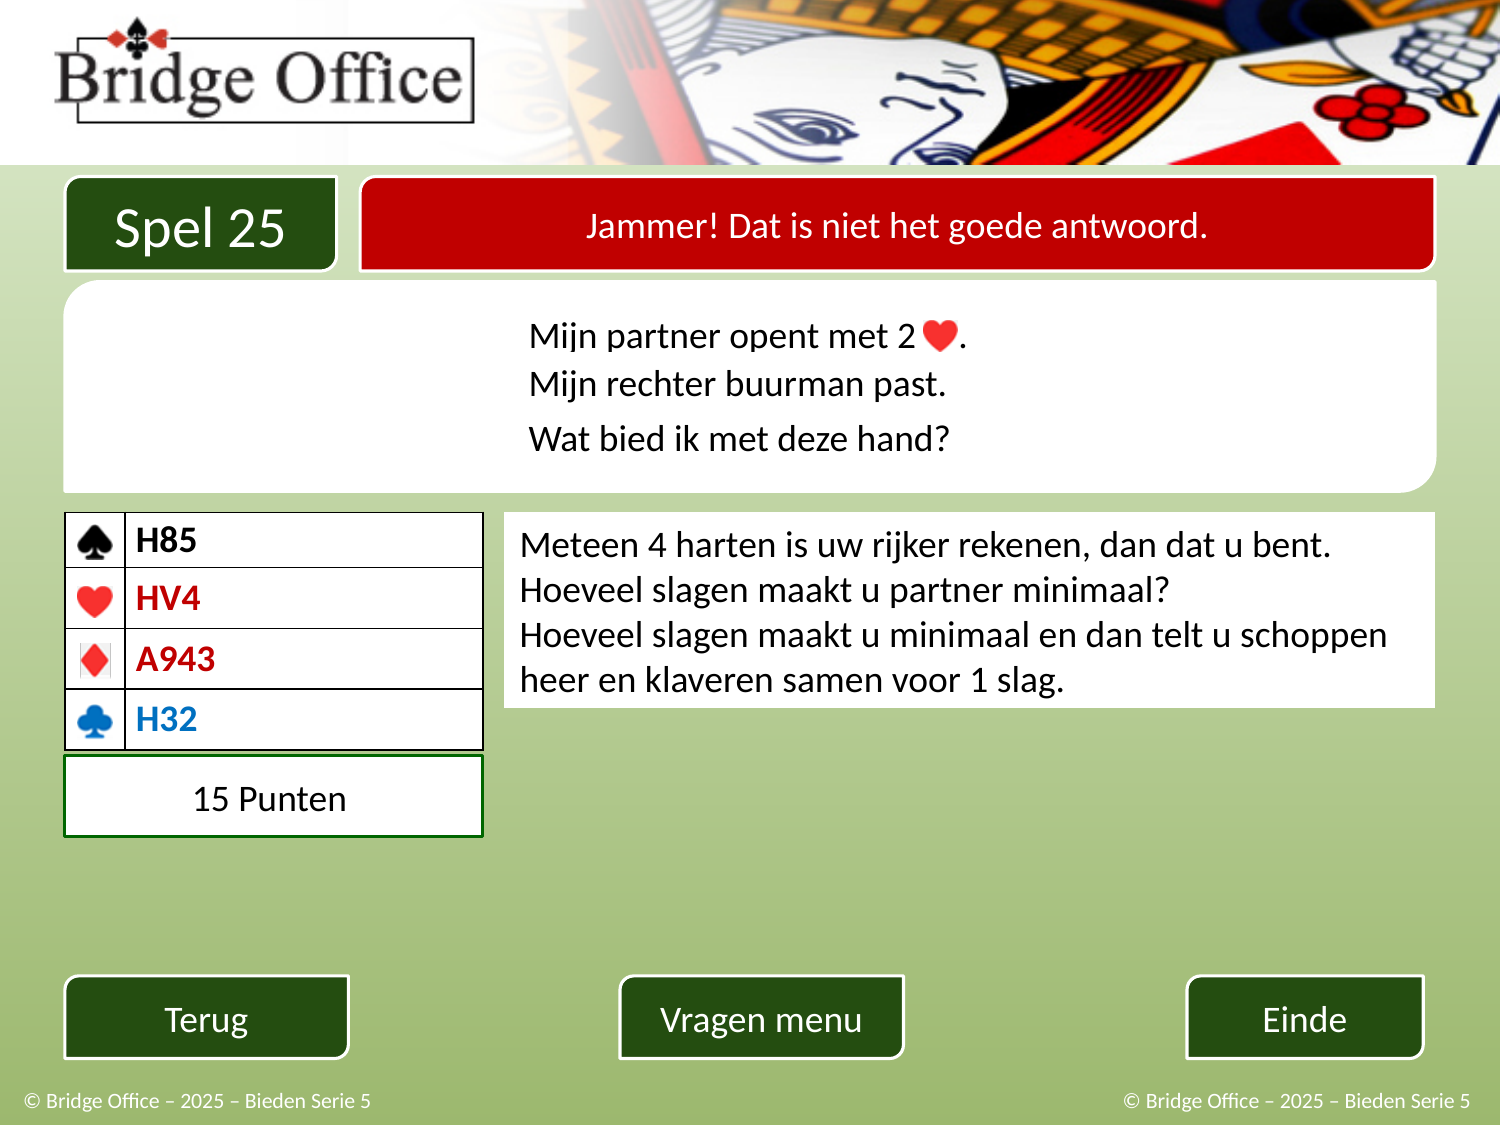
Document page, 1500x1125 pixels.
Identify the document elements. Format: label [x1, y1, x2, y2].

picture [77, 585, 114, 618]
text_box [504, 512, 1435, 708]
table_cell [66, 690, 124, 749]
picture [77, 643, 114, 679]
table_cell [126, 629, 482, 688]
table_header [126, 513, 482, 567]
table_cell [126, 690, 482, 749]
picture [922, 319, 959, 352]
picture [77, 524, 114, 561]
table_cell [66, 568, 124, 628]
text_box [63, 280, 1437, 493]
table_cell [66, 629, 124, 688]
text_box [63, 754, 484, 838]
text_box [63, 974, 350, 1061]
table_cell [126, 568, 482, 628]
text_box [1185, 974, 1425, 1061]
picture [77, 703, 114, 740]
text_box [1107, 1079, 1500, 1121]
picture [0, 0, 1500, 166]
text_box [63, 174, 339, 273]
text_box [8, 1079, 393, 1121]
text_box [358, 174, 1437, 273]
text_box [618, 974, 906, 1061]
table_header [66, 513, 124, 567]
